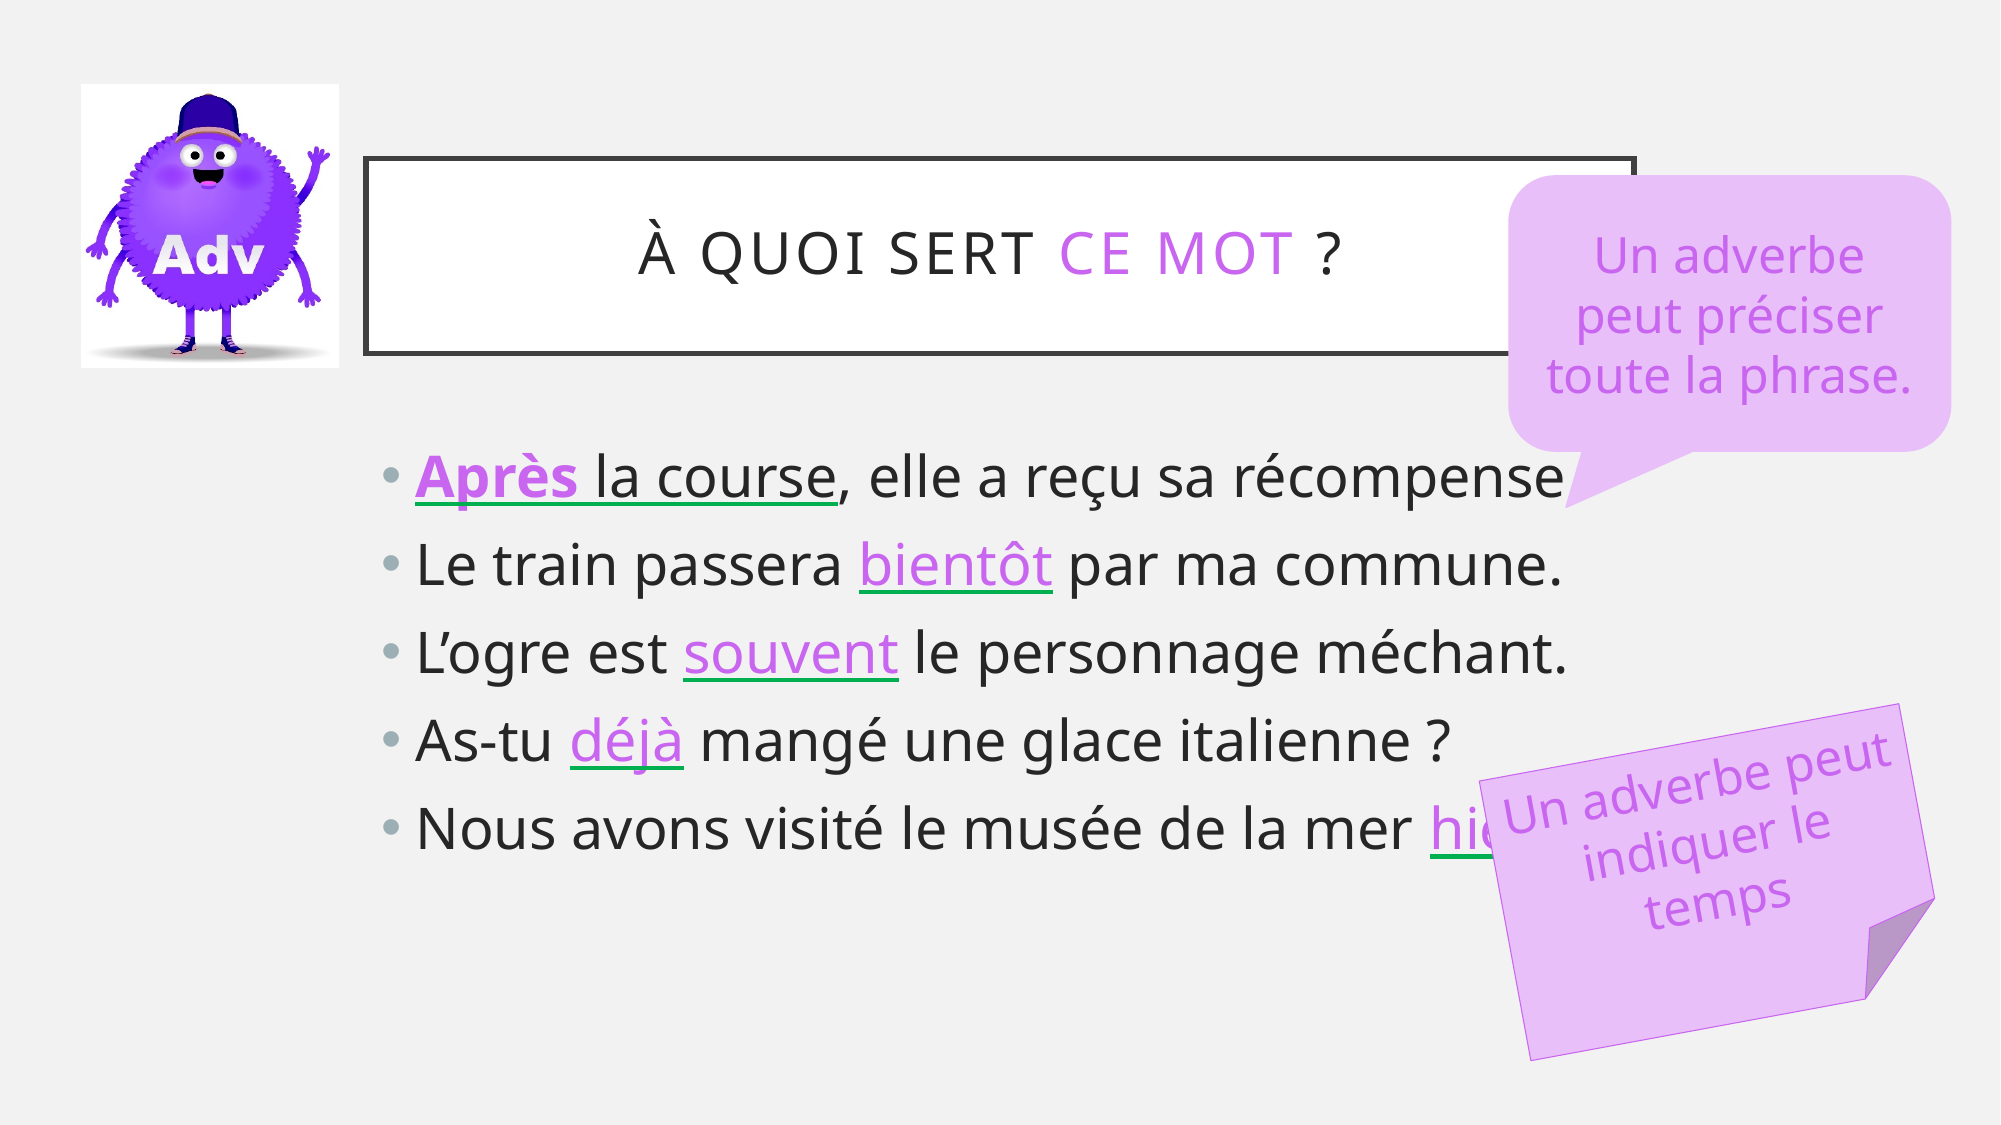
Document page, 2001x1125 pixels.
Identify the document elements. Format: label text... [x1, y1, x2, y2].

title À quoi sert ce mot ? [363, 156, 1637, 356]
text_box Un adverbe peut indiquer le temps [1478, 703, 1936, 1062]
text_box Un adverbe peut préciser toute la phrase. [1508, 175, 1952, 508]
picture [81, 84, 339, 368]
list Après la course, elle a reçu sa récompense. Le train passera bientôt par ma commune. L’ogre est souvent le personnage méchant. As-tu déjà mangé une glace italienne ? Nous avons visité le musée de la mer hier. [366, 432, 1634, 942]
